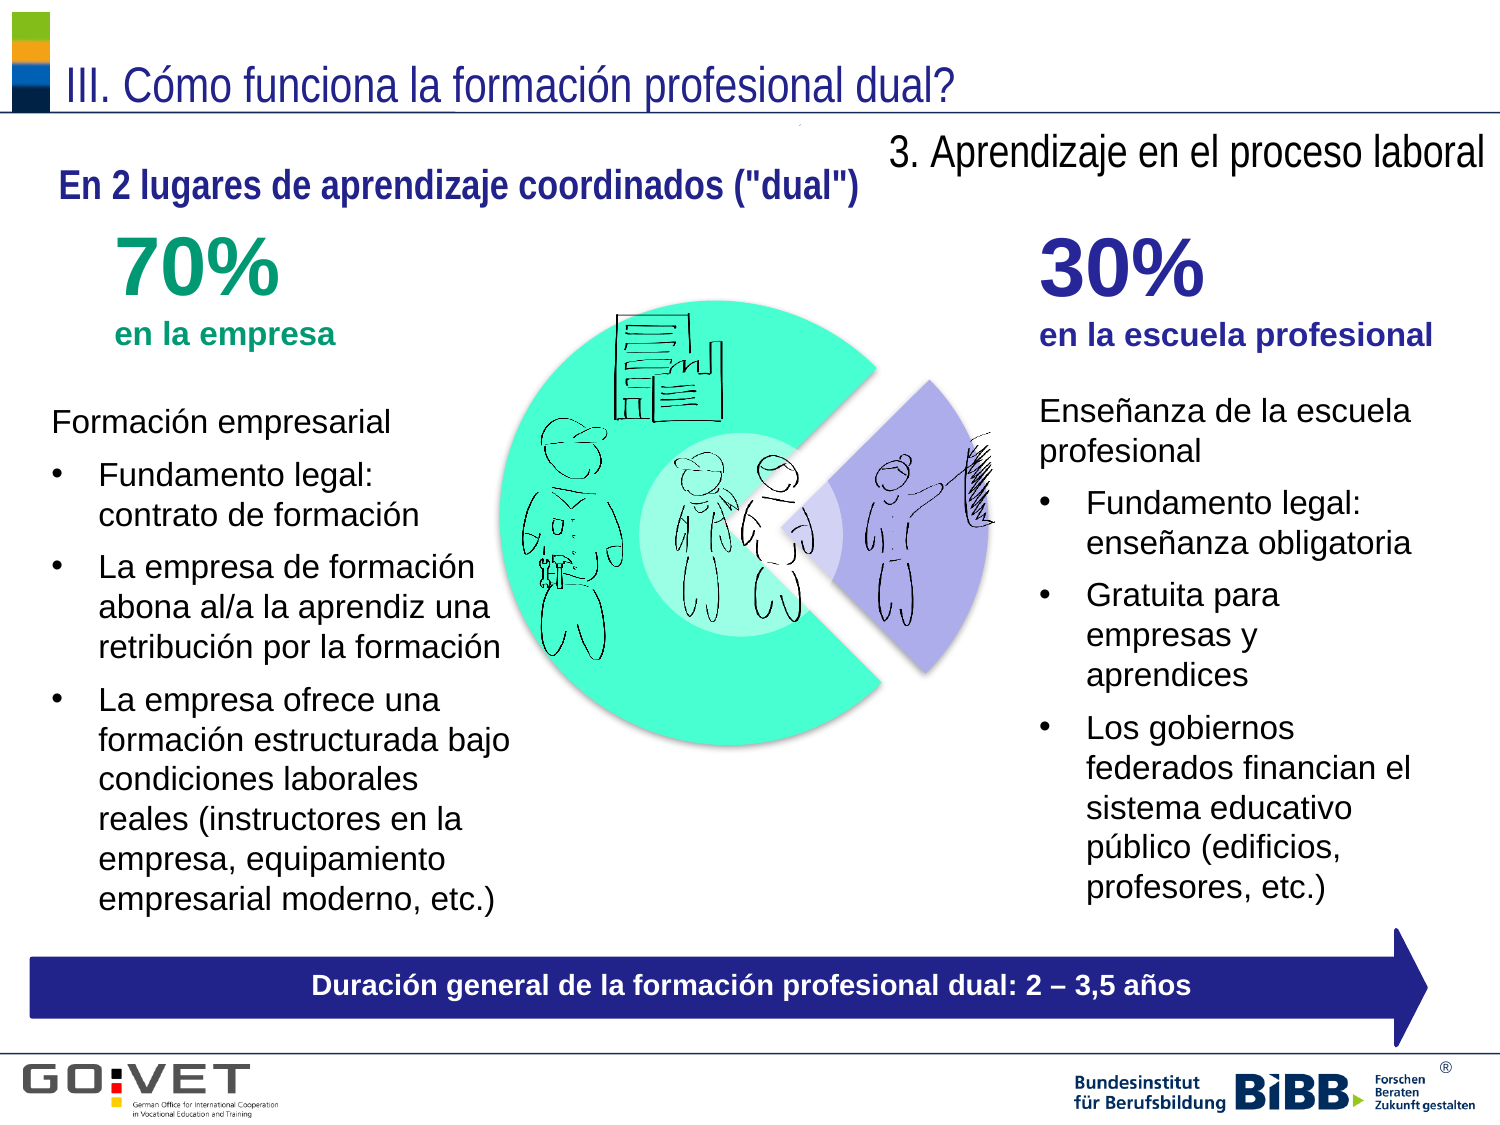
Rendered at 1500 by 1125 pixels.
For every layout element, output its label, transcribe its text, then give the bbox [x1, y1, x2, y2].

text_box 30% en la escuela profesional [1024, 205, 1471, 361]
picture [23, 1063, 278, 1118]
picture [12, 12, 50, 113]
text_box Enseñanza de la escuela profesional Fundamento legal: enseñanza obligatoria Gratuita para empresas y aprendices Los gobiernos federados financian el sistema educativo público (edificios, profesores, etc.) [1024, 381, 1430, 933]
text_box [502, 296, 995, 749]
picture [1074, 1073, 1475, 1113]
text_box En 2 lugares de aprendizaje coordinados ("dual") [43, 150, 954, 266]
text_box III. Cómo funciona la formación profesional dual? [50, 44, 1500, 107]
text_box Formación empresarial Fundamento legal: contrato de formación La empresa de formación abona al/a la aprendiz una retribución por la formación La empresa ofrece una formación estructurada bajo condiciones laborales reales (instructores en la empresa, equipamiento empresarial moderno, etc.) [36, 393, 527, 928]
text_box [31, 929, 1426, 1046]
title 3. Aprendizaje en el proceso laboral [773, 114, 1500, 187]
text_box 70% en la empresa [99, 266, 451, 393]
